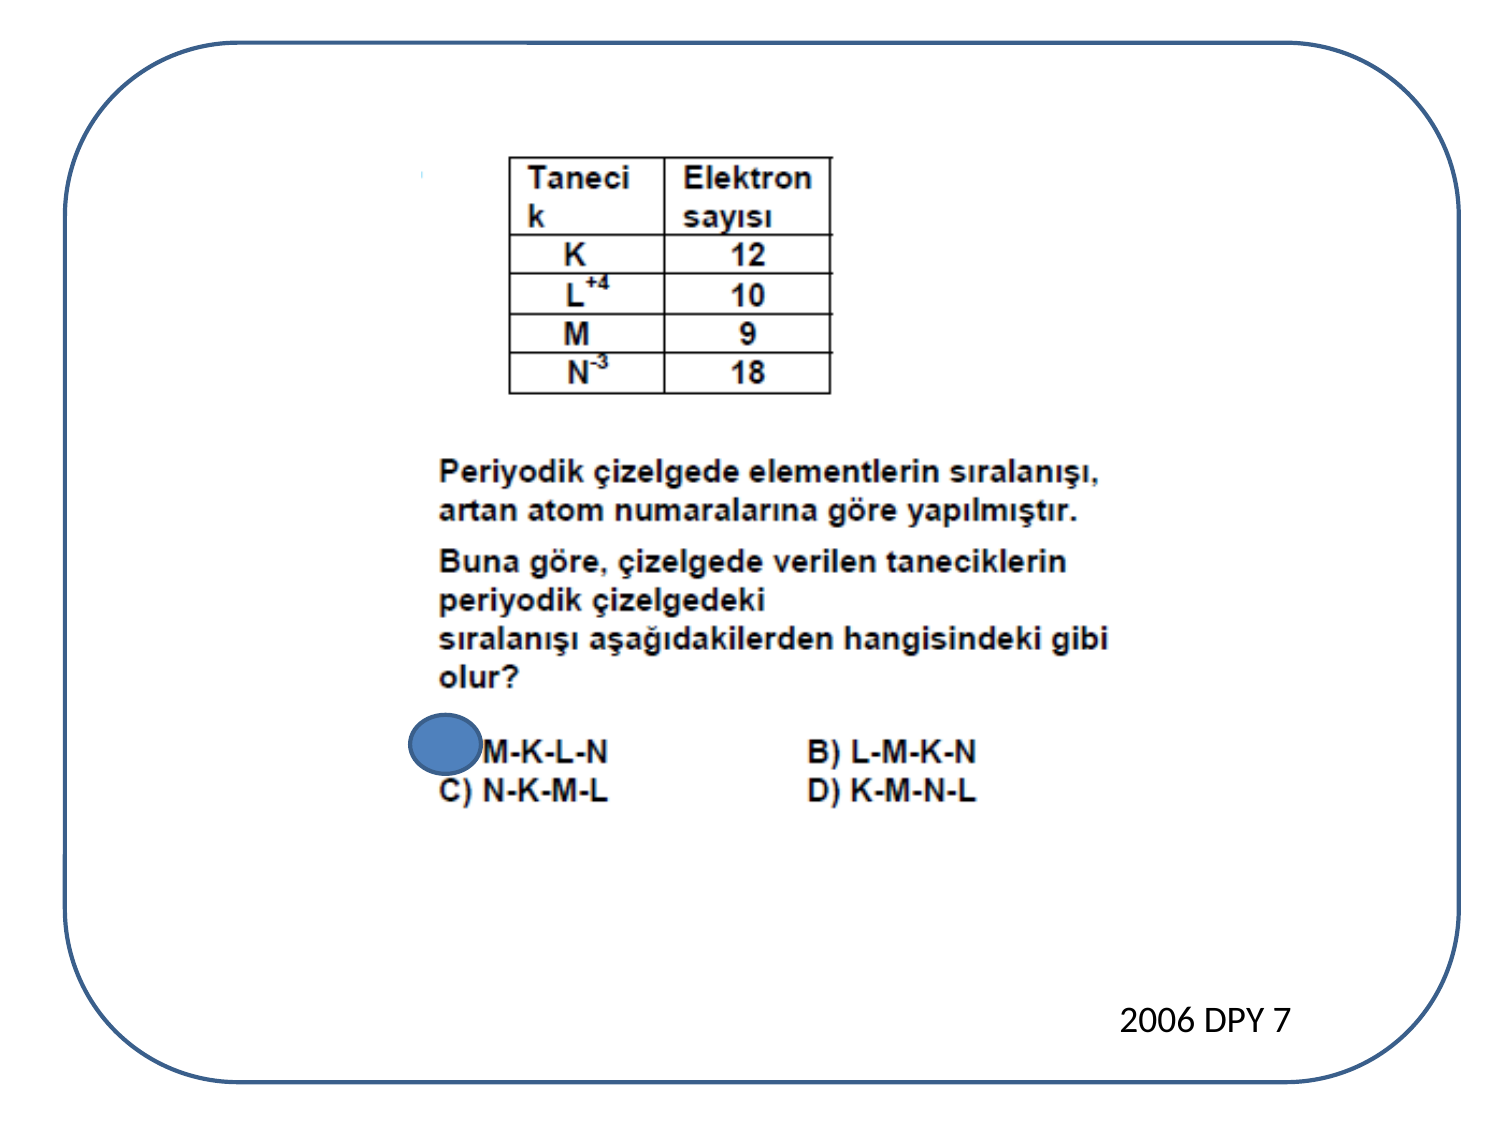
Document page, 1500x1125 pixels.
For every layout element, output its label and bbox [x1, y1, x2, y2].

picture [421, 140, 1154, 830]
text_box [62, 40, 1461, 1085]
